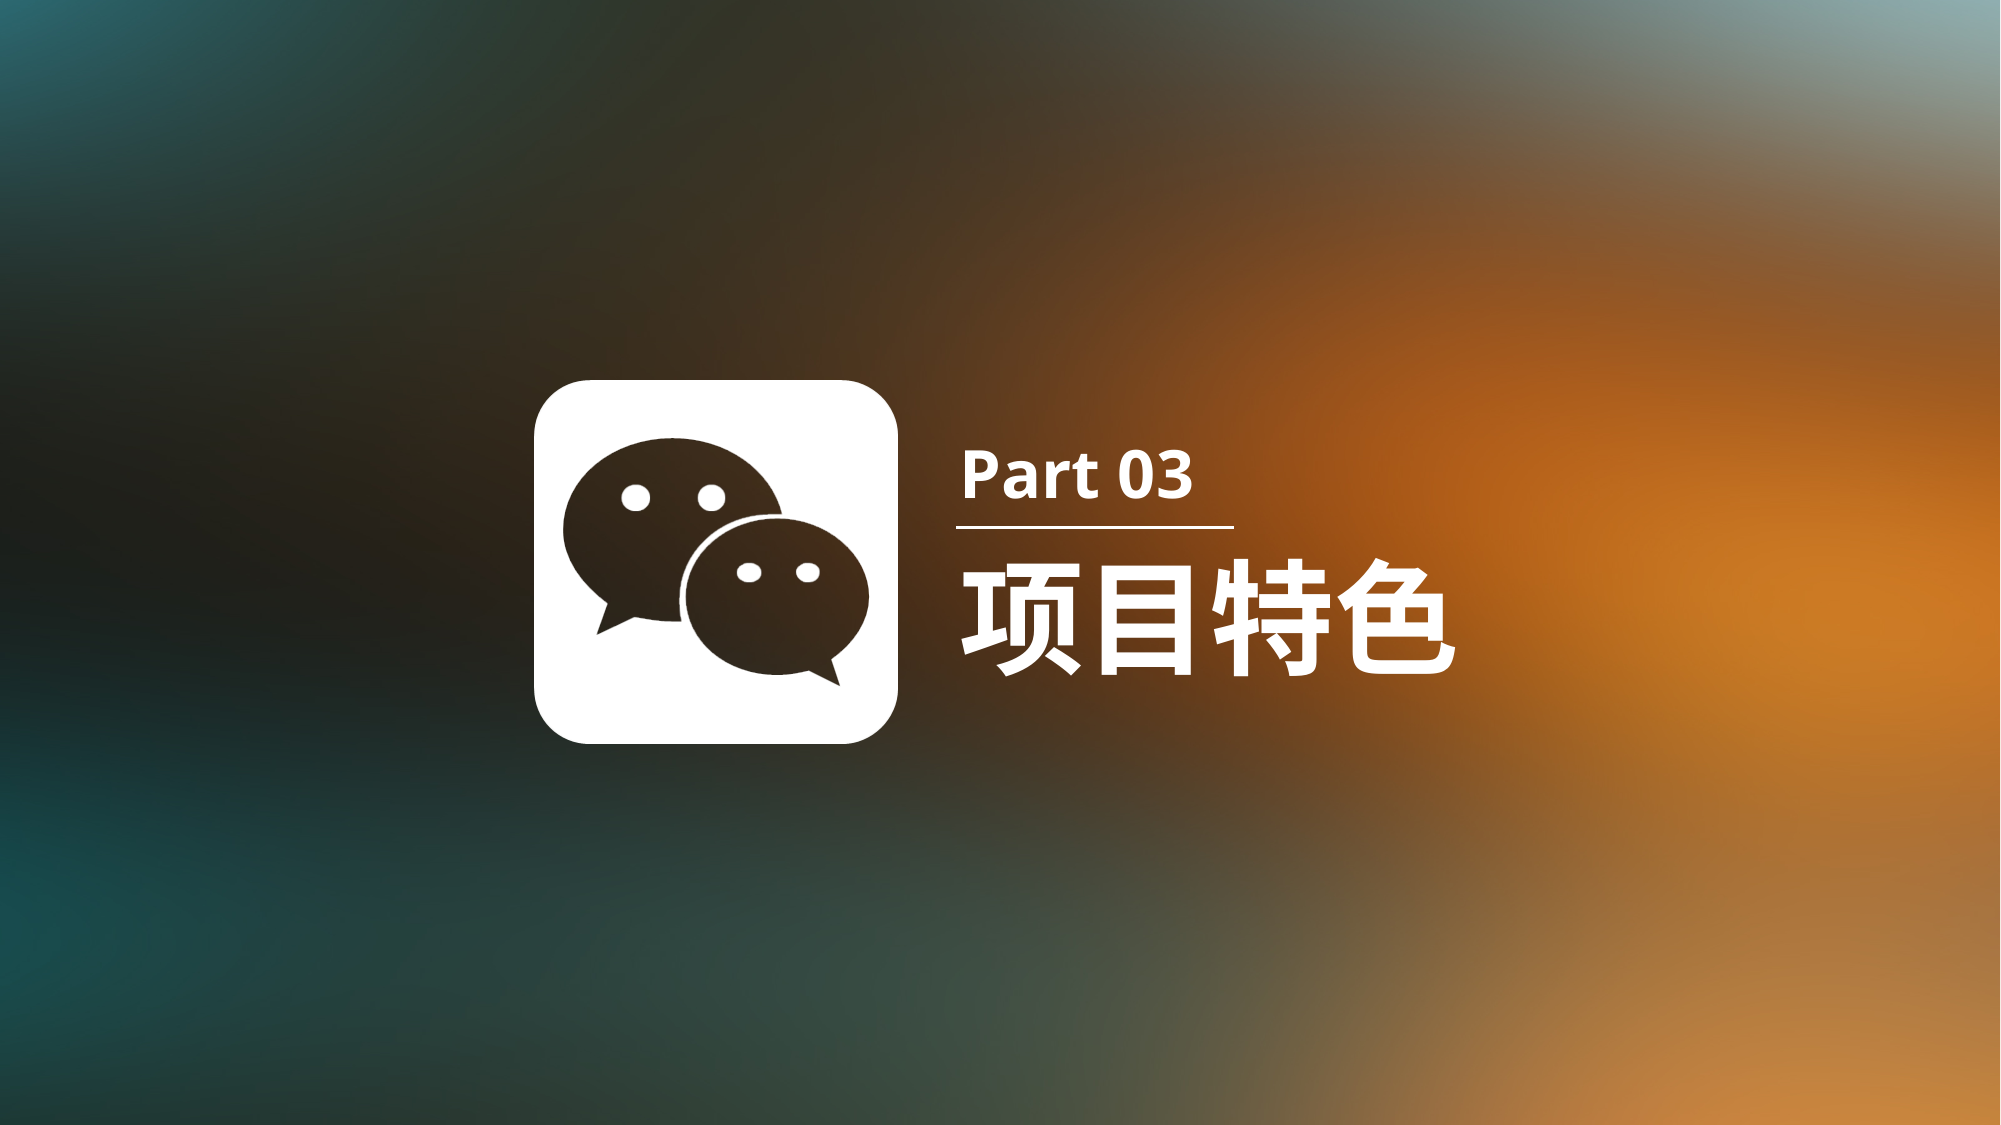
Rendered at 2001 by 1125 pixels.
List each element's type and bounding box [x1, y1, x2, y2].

text_box [944, 424, 1533, 701]
picture [0, 0, 2001, 1125]
